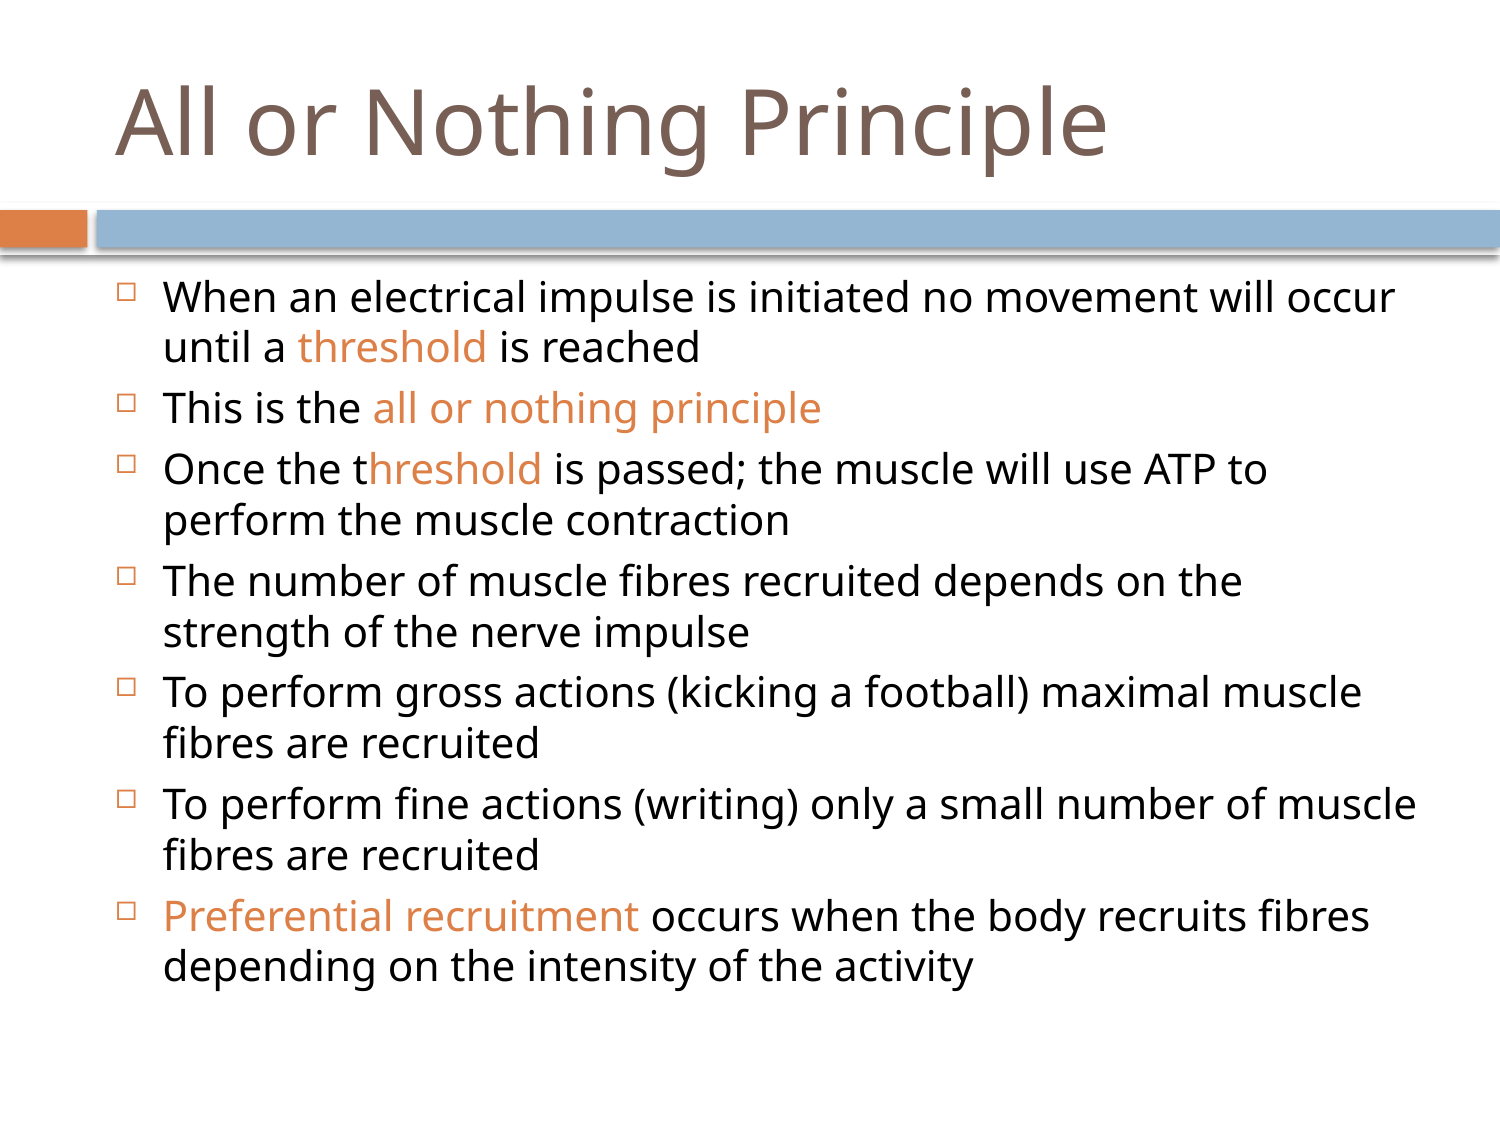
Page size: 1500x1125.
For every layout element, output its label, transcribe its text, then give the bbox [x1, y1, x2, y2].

list When an electrical impulse is initiated no movement will occur until a threshold is reached This is the all or nothing principle Once the threshold is passed; the muscle will use ATP to perform the muscle contraction The number of muscle fibres recruited depends on the strength of the nerve impulse To perform gross actions (kicking a football) maximal muscle fibres are recruited To perform fine actions (writing) only a small number of muscle fibres are recruited Preferential recruitment occurs when the body recruits fibres depending on the intensity of the activity [100, 262, 1438, 1000]
title All or Nothing Principle [100, 37, 1438, 200]
